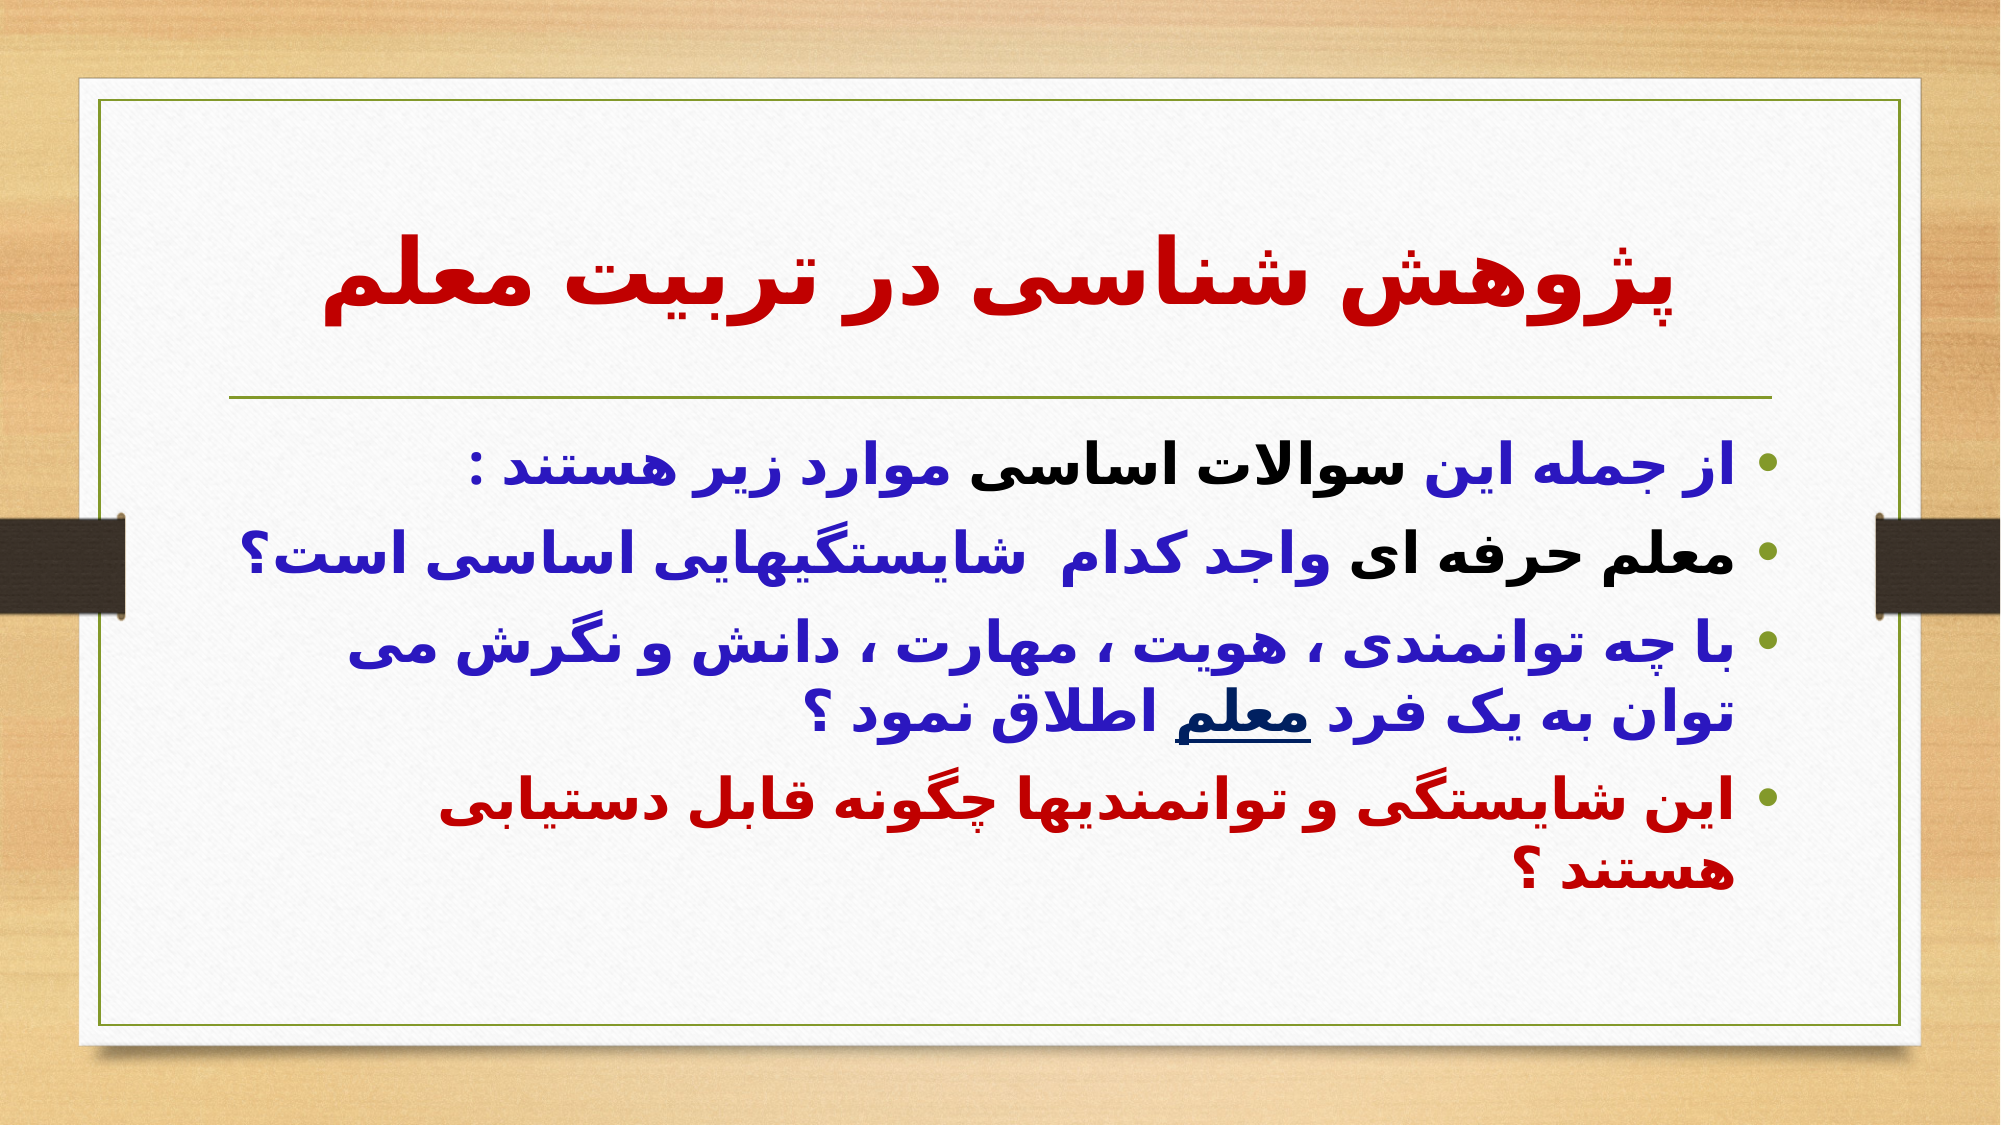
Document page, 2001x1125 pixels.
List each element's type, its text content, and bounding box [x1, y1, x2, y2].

title پژوهش شناسی در تربیت معلم [212, 161, 1788, 375]
picture [0, 0, 2001, 1125]
list از جمله این سوالات اساسی موارد زیر هستند : معلم حرفه ای واجد کدام شایستگیهایی اساسی است؟ با چه توانمندی ، هویت ، مهارت ، دانش و نگرش می توان به یک فرد معلم اطلاق نمود ؟ این شایستگی و توانمندیها چگونه قابل دستیابی هستند ؟ [212, 419, 1788, 964]
